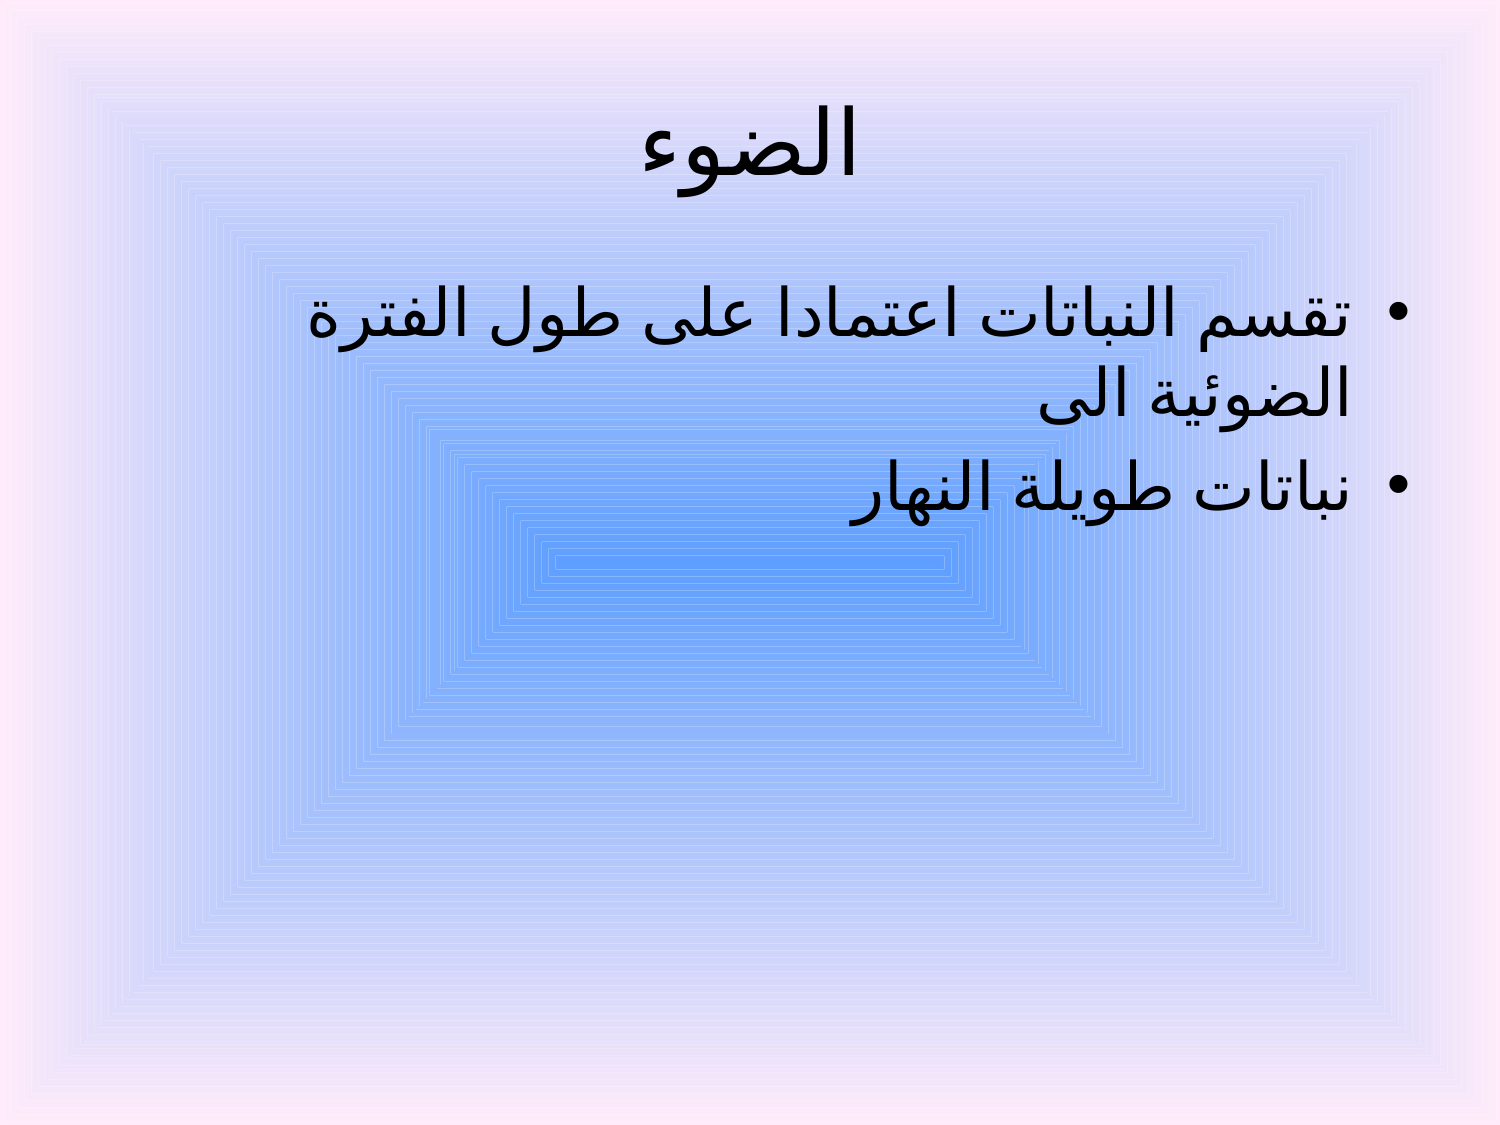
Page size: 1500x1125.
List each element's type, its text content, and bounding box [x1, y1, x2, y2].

title الضوء [75, 45, 1425, 233]
list تقسم النباتات اعتمادا على طول الفترة الضوئية الى نباتات طويلة النهار [75, 262, 1425, 1005]
